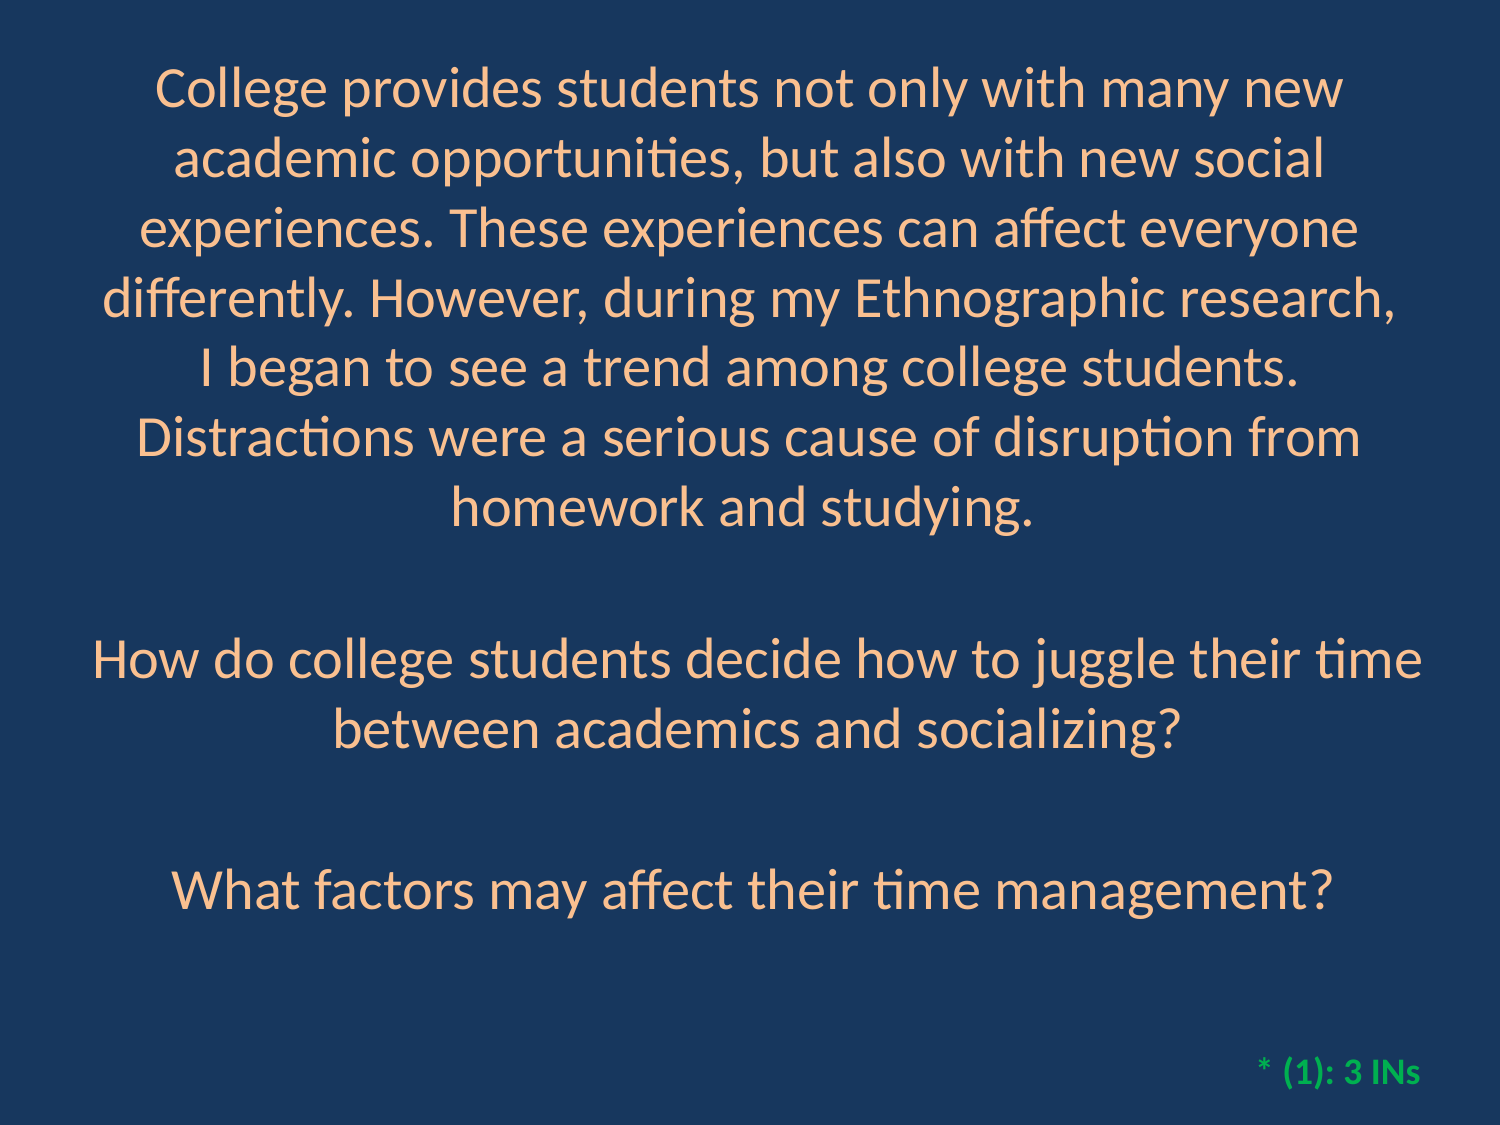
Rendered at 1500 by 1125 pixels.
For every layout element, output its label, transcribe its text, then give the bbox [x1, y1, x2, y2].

text_box * (1): 3 INs [1240, 1039, 1436, 1100]
text_box How do college students decide how to juggle their time between academics and socializing? [53, 612, 1464, 848]
text_box What factors may affect their time management? [157, 843, 1365, 974]
list College provides students not only with many new academic opportunities, but also with new social experiences. These experiences can affect everyone differently. However, during my Ethnographic research, I began to see a trend among college students. Distractions were a serious cause of disruption from homework and studying. [75, 0, 1425, 612]
